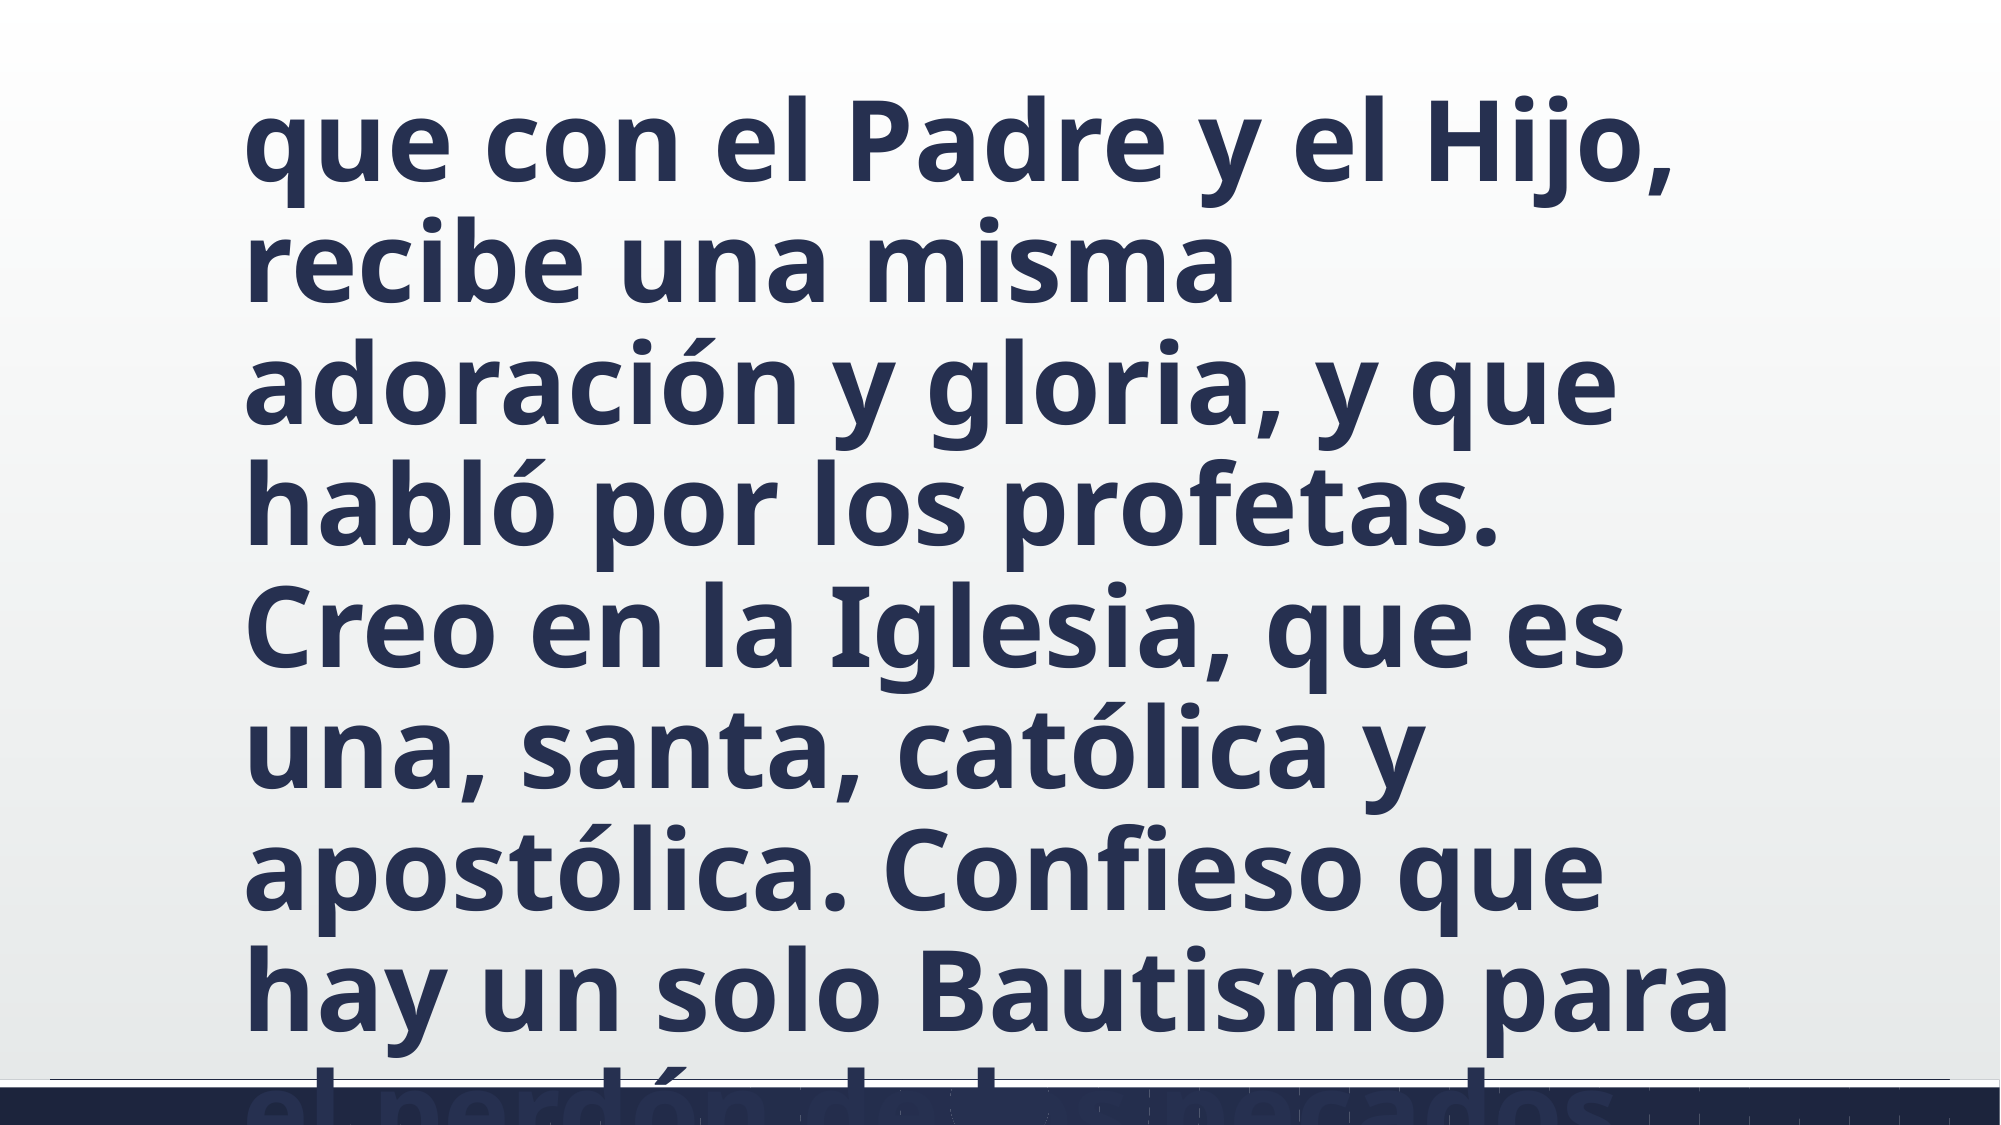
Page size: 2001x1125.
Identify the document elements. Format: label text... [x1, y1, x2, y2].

list que con el Padre y el Hijo, recibe una misma adoración y gloria, y que habló por los profetas. Creo en la Iglesia, que es una, santa, católica y apostólica. Confieso que hay un solo Bautismo para el perdón de los pecados. [219, 76, 1780, 990]
